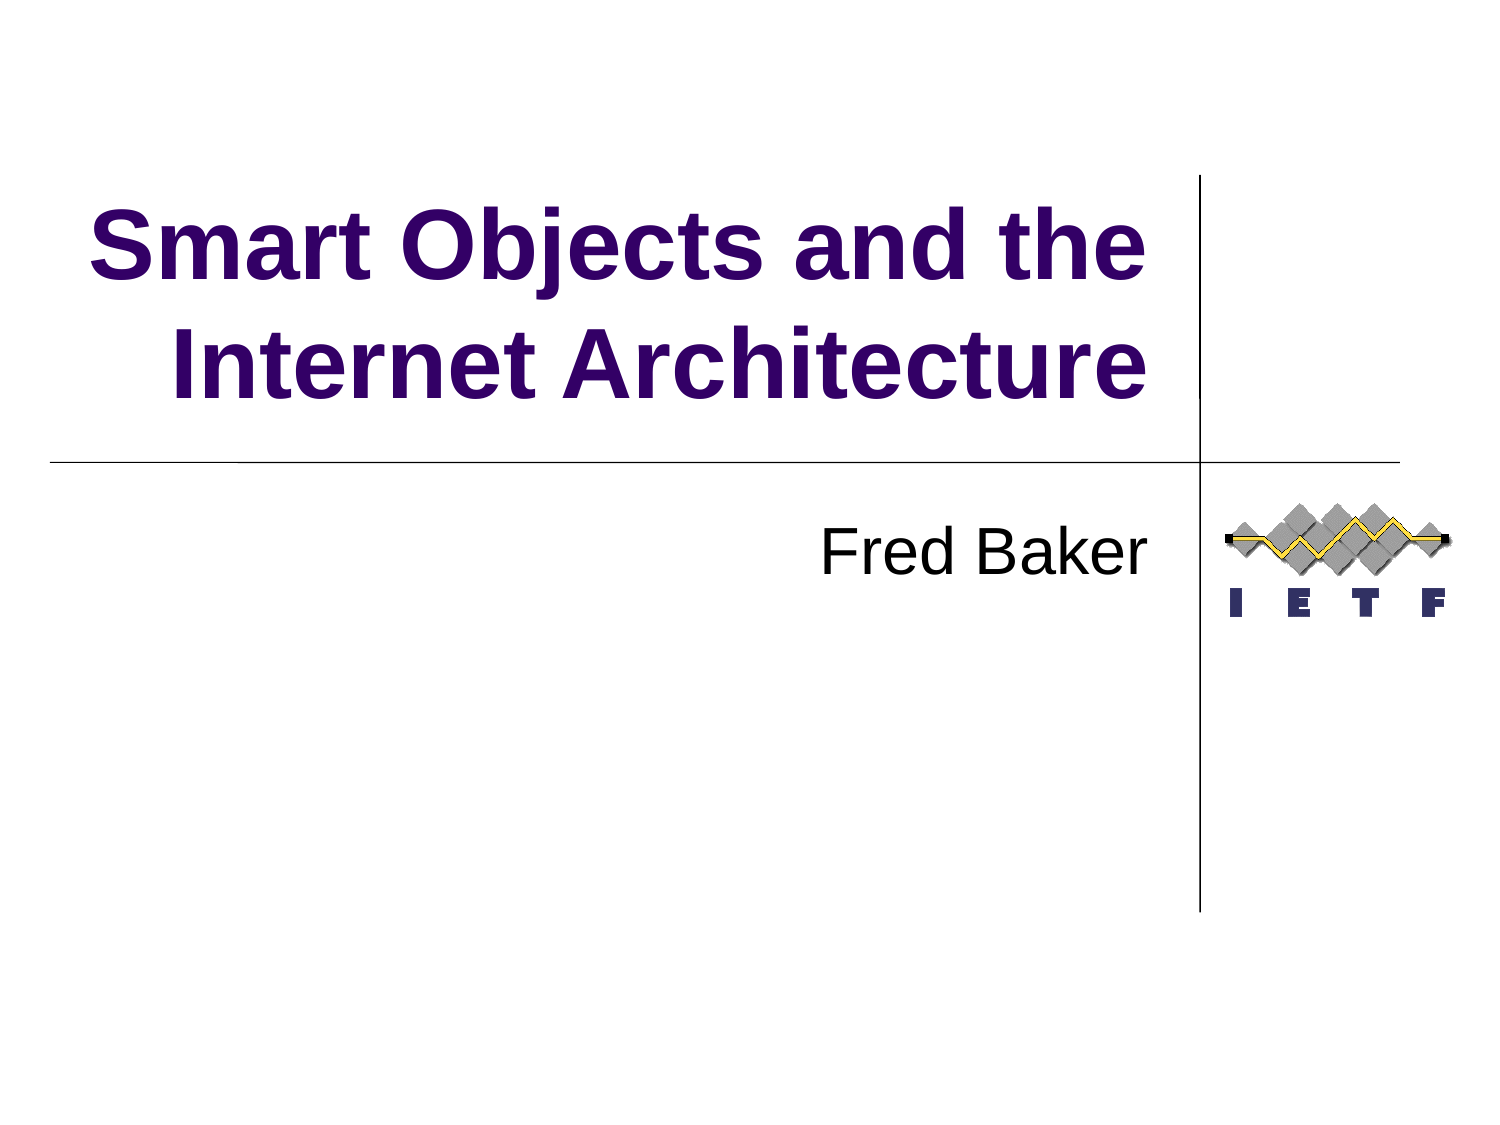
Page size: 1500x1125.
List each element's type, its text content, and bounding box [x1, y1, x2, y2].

title Smart Objects and the Internet Architecture [51, 76, 1165, 427]
picture [1212, 487, 1463, 631]
subtitle Fred Baker [139, 499, 1165, 888]
